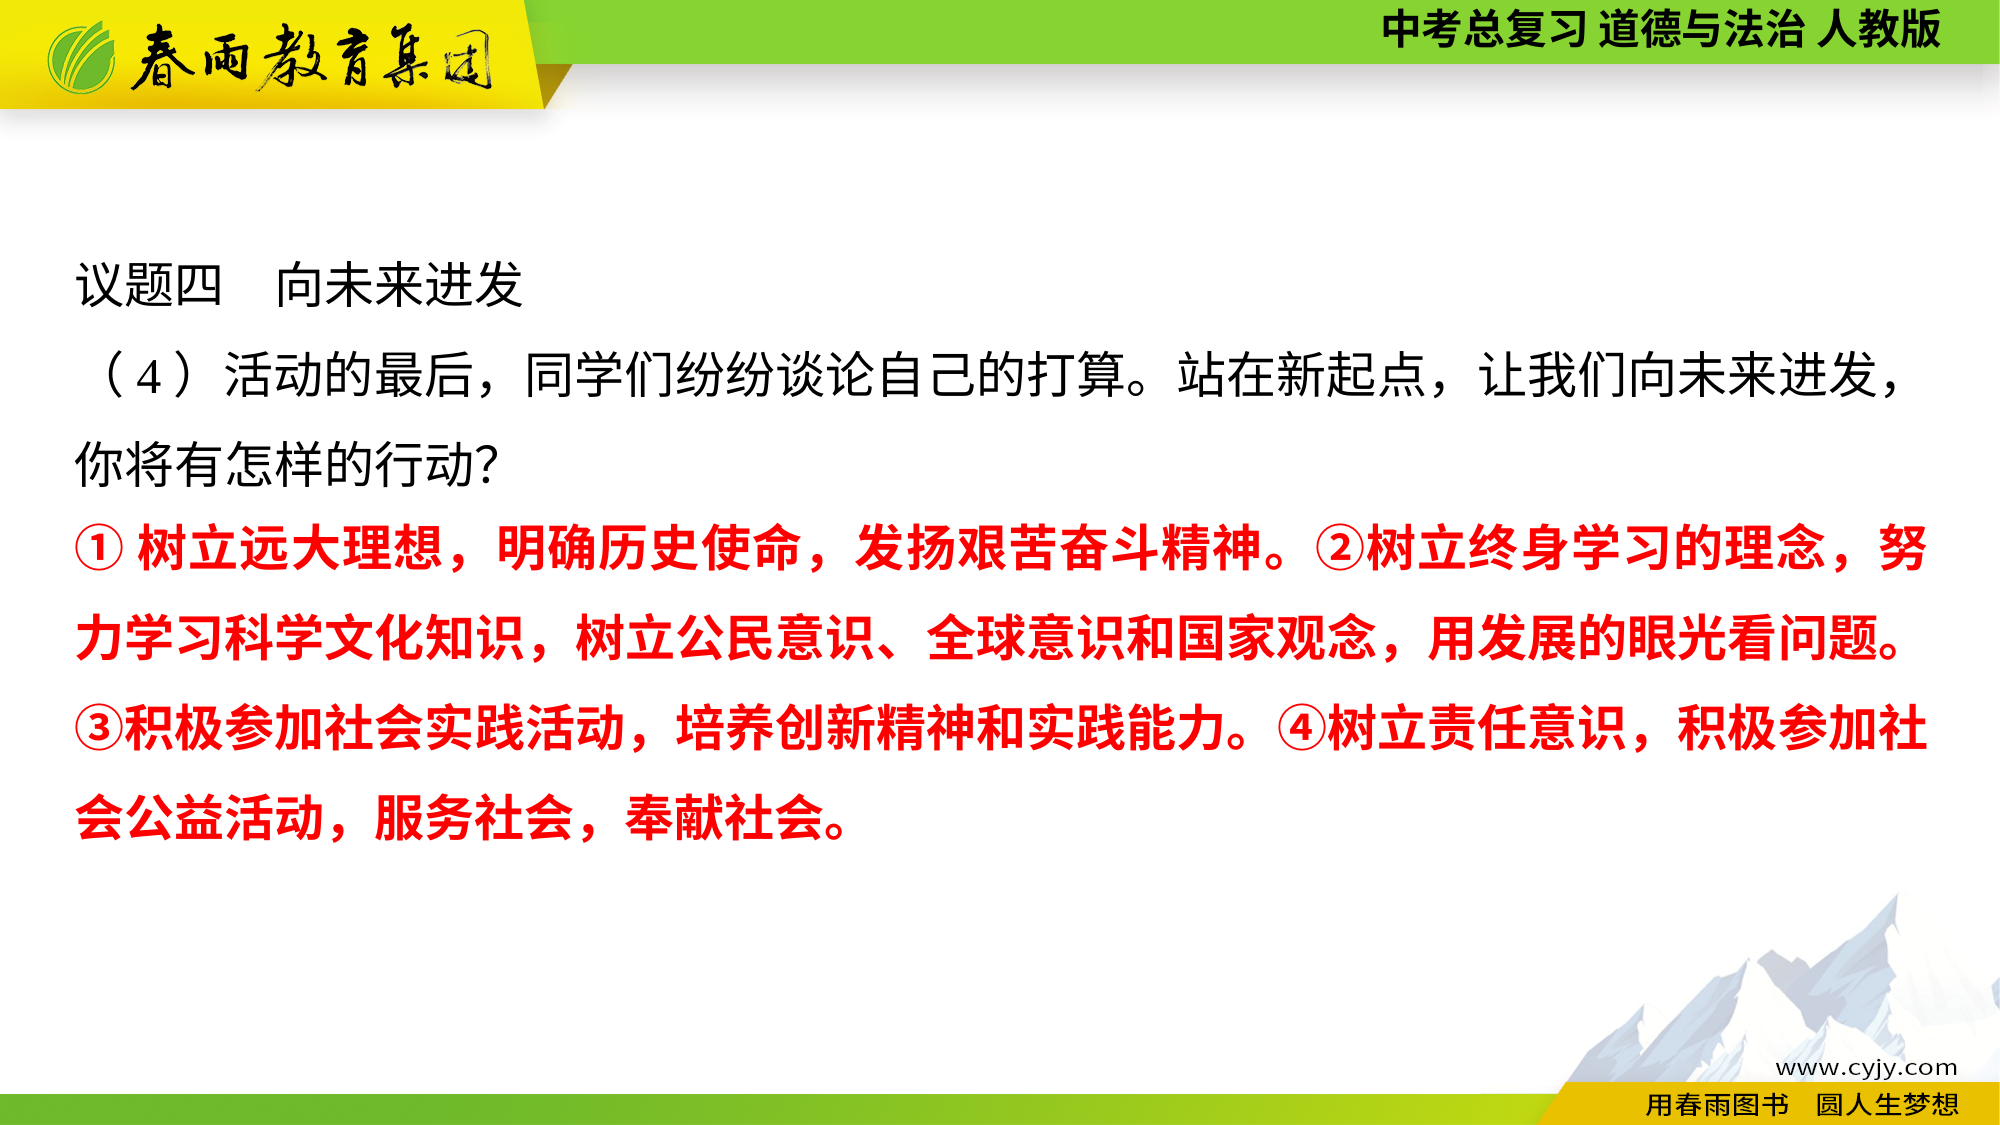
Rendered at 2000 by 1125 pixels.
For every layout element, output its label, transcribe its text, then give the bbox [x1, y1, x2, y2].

picture [0, 0, 2000, 1125]
list 议题四 向未来进发 （4）活动的最后，同学们纷纷谈论自己的打算。站在新起点，让我们向未来进发，你将有怎样的行动？ [59, 215, 1944, 478]
text_box ①树立远大理想，明确历史使命，发扬艰苦奋斗精神。②树立终身学习的理念，努力学习科学文化知识，树立公民意识、全球意识和国家观念，用发展的眼光看问题。③积极参加社会实践活动，培养创新精神和实践能力。④树立责任意识，积极参加社会公益活动，服务社会，奉献社会。 [59, 478, 1944, 854]
